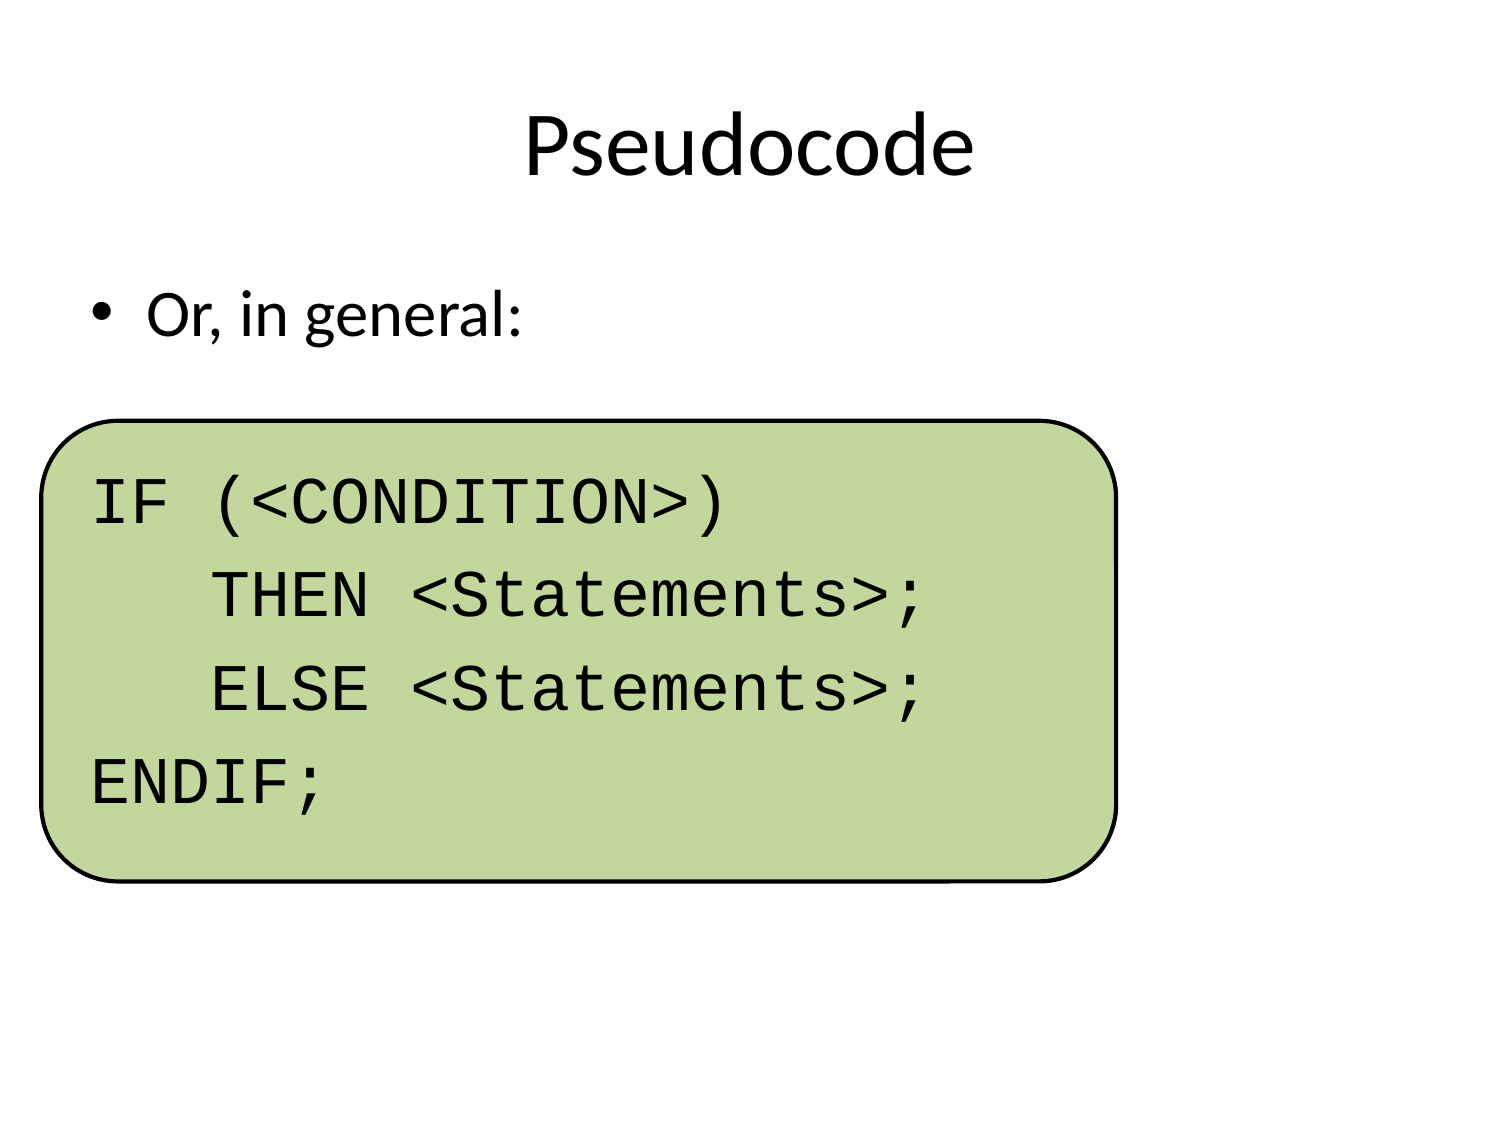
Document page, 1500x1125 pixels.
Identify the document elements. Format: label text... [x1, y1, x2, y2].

list Or, in general: IF (<CONDITION>) THEN <Statements>; ELSE <Statements>; ENDIF; [75, 262, 1425, 1005]
title Pseudocode [75, 45, 1425, 233]
text_box [39, 431, 75, 871]
